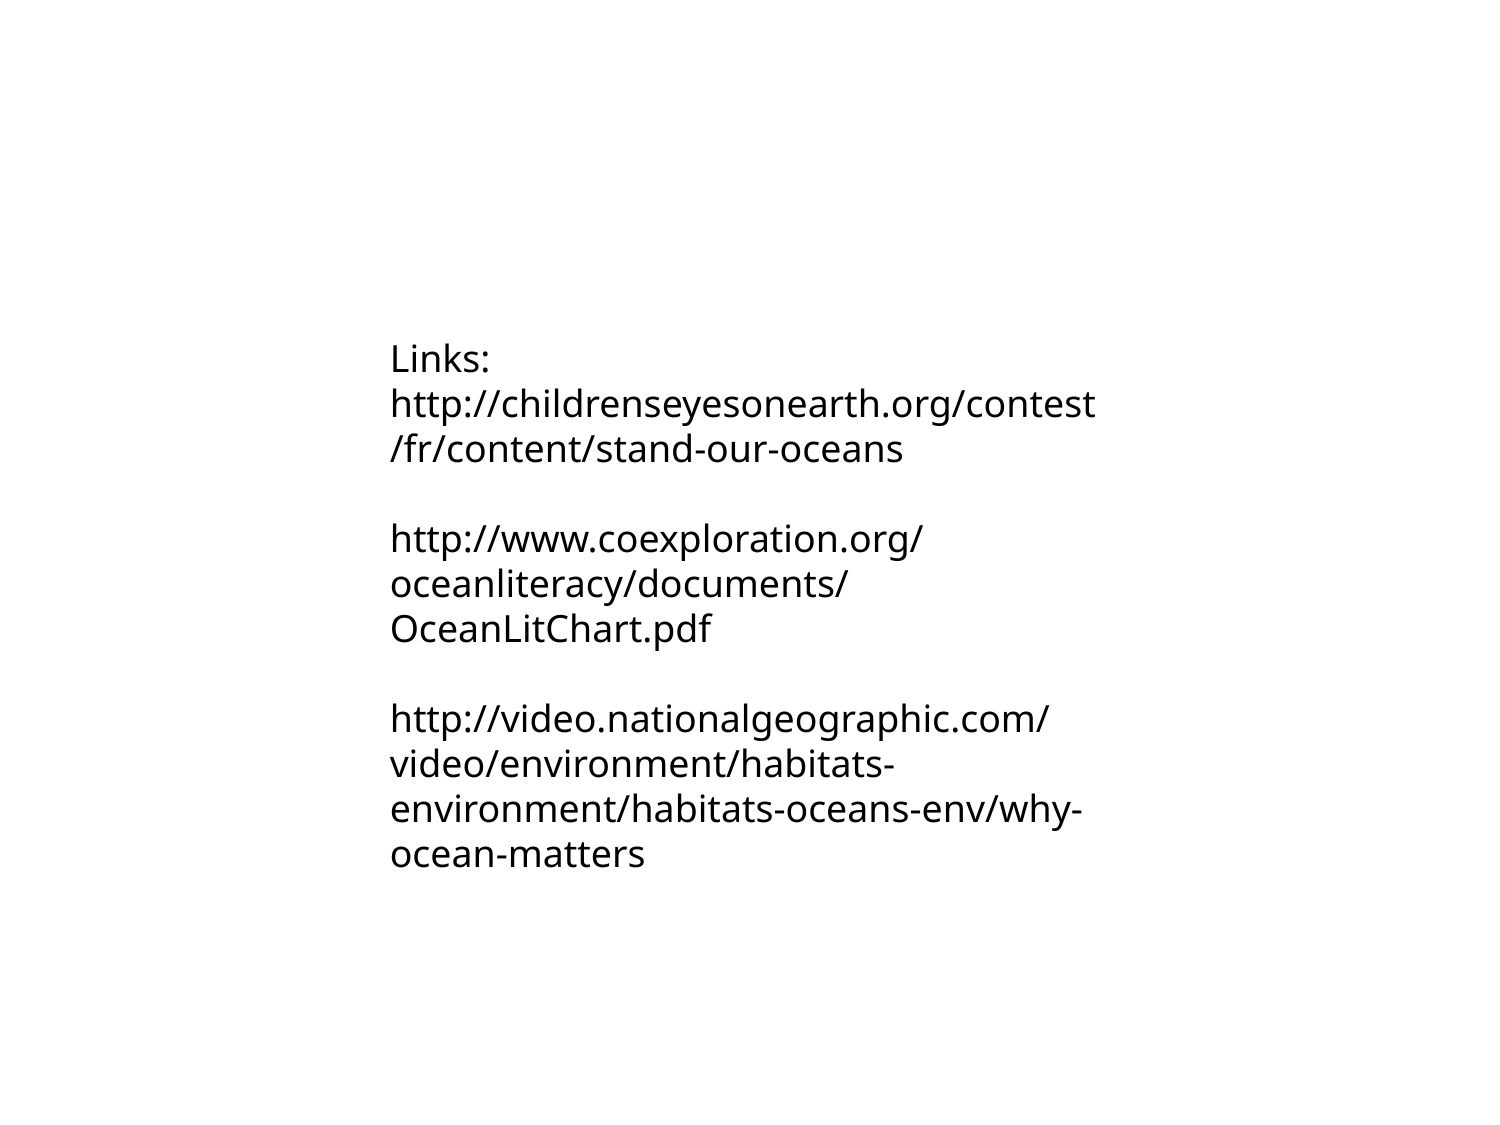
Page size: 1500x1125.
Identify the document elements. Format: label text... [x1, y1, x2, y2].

text_box Links: http://childrenseyesonearth.org/contest/fr/content/stand-our-oceans http://www.coexploration.org/oceanliteracy/documents/OceanLitChart.pdf http://video.nationalgeographic.com/video/environment/habitats-environment/habitats-oceans-env/why-ocean-matters [374, 327, 1125, 883]
